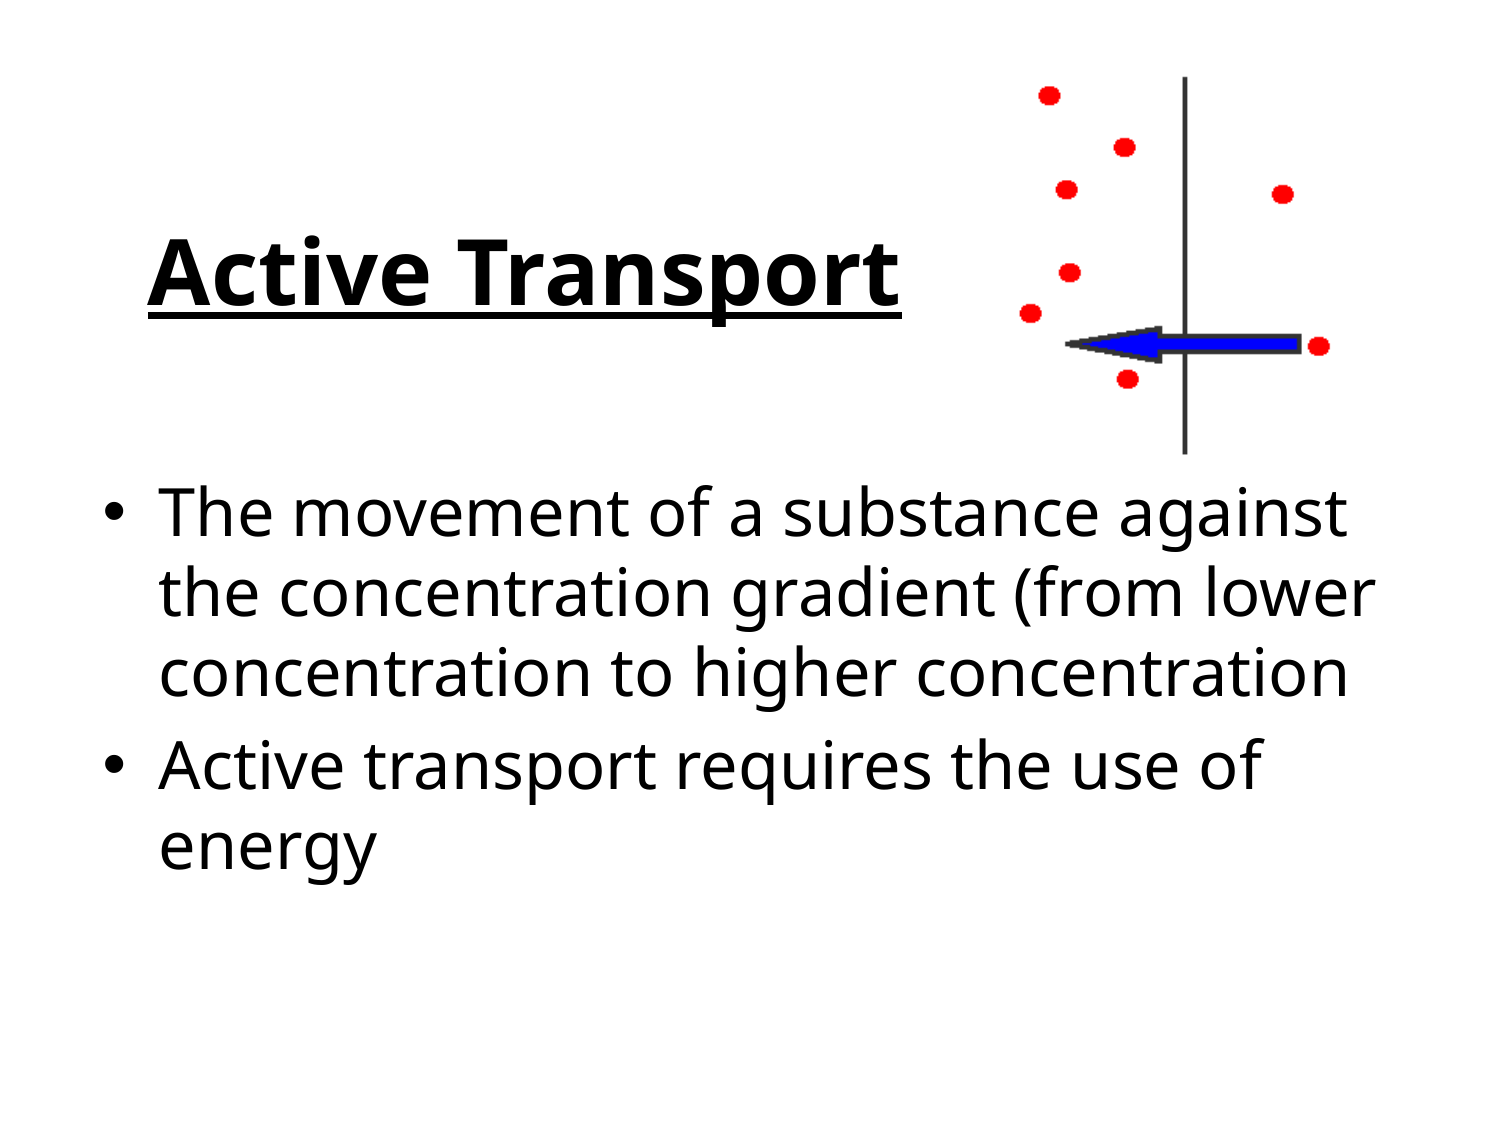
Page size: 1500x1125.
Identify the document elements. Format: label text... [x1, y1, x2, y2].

list The movement of a substance against the concentration gradient (from lower concentration to higher concentration Active transport requires the use of energy [87, 462, 1413, 938]
picture [937, 24, 1446, 534]
title Active Transport [62, 174, 932, 363]
